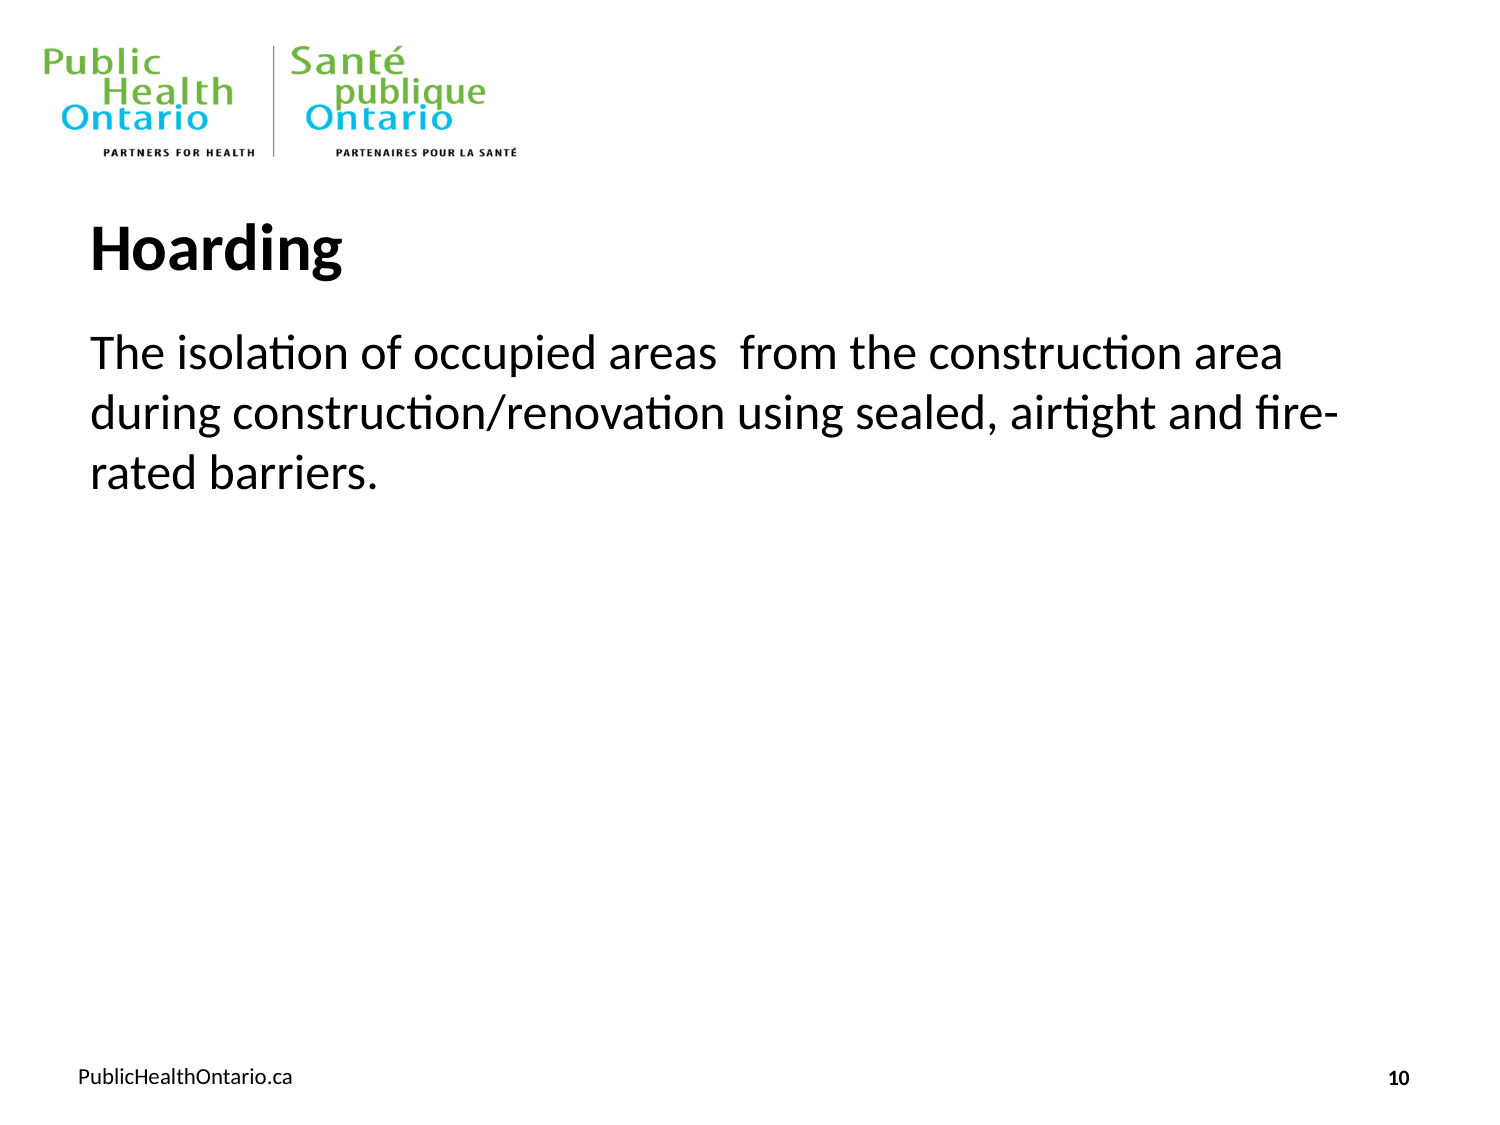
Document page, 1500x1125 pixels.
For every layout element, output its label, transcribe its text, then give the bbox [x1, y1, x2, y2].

picture [37, 37, 525, 165]
title Hoarding [75, 187, 1425, 300]
slide_number 10 [1287, 1057, 1425, 1096]
list The isolation of occupied areas from the construction area during construction/renovation using sealed, airtight and fire-rated barriers. [75, 312, 1425, 1038]
